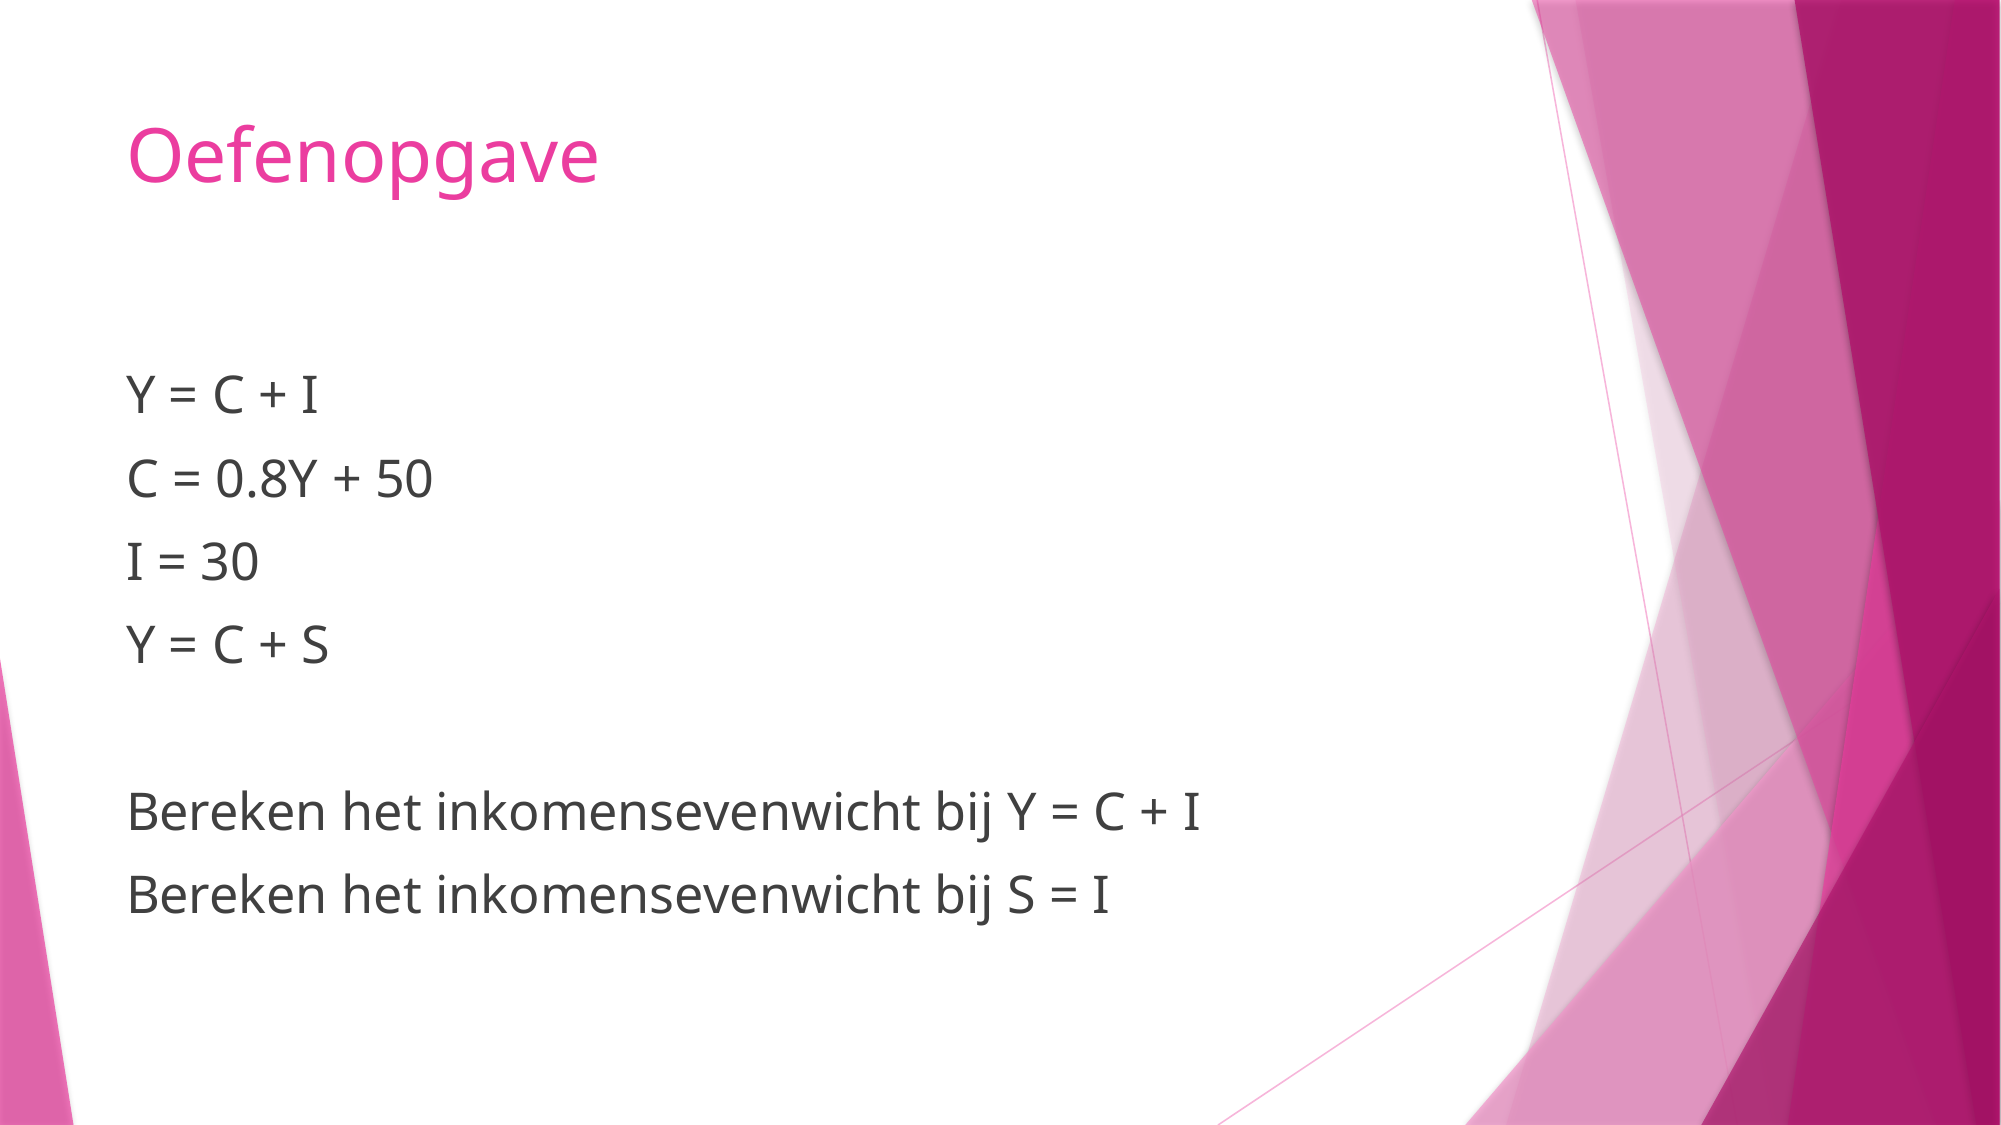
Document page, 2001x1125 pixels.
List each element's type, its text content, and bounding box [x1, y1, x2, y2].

list Y = C + I C = 0.8Y + 50 I = 30 Y = C + S Bereken het inkomensevenwicht bij Y = C + I Bereken het inkomensevenwicht bij S = I [111, 354, 1522, 992]
title Oefenopgave [111, 99, 1522, 317]
